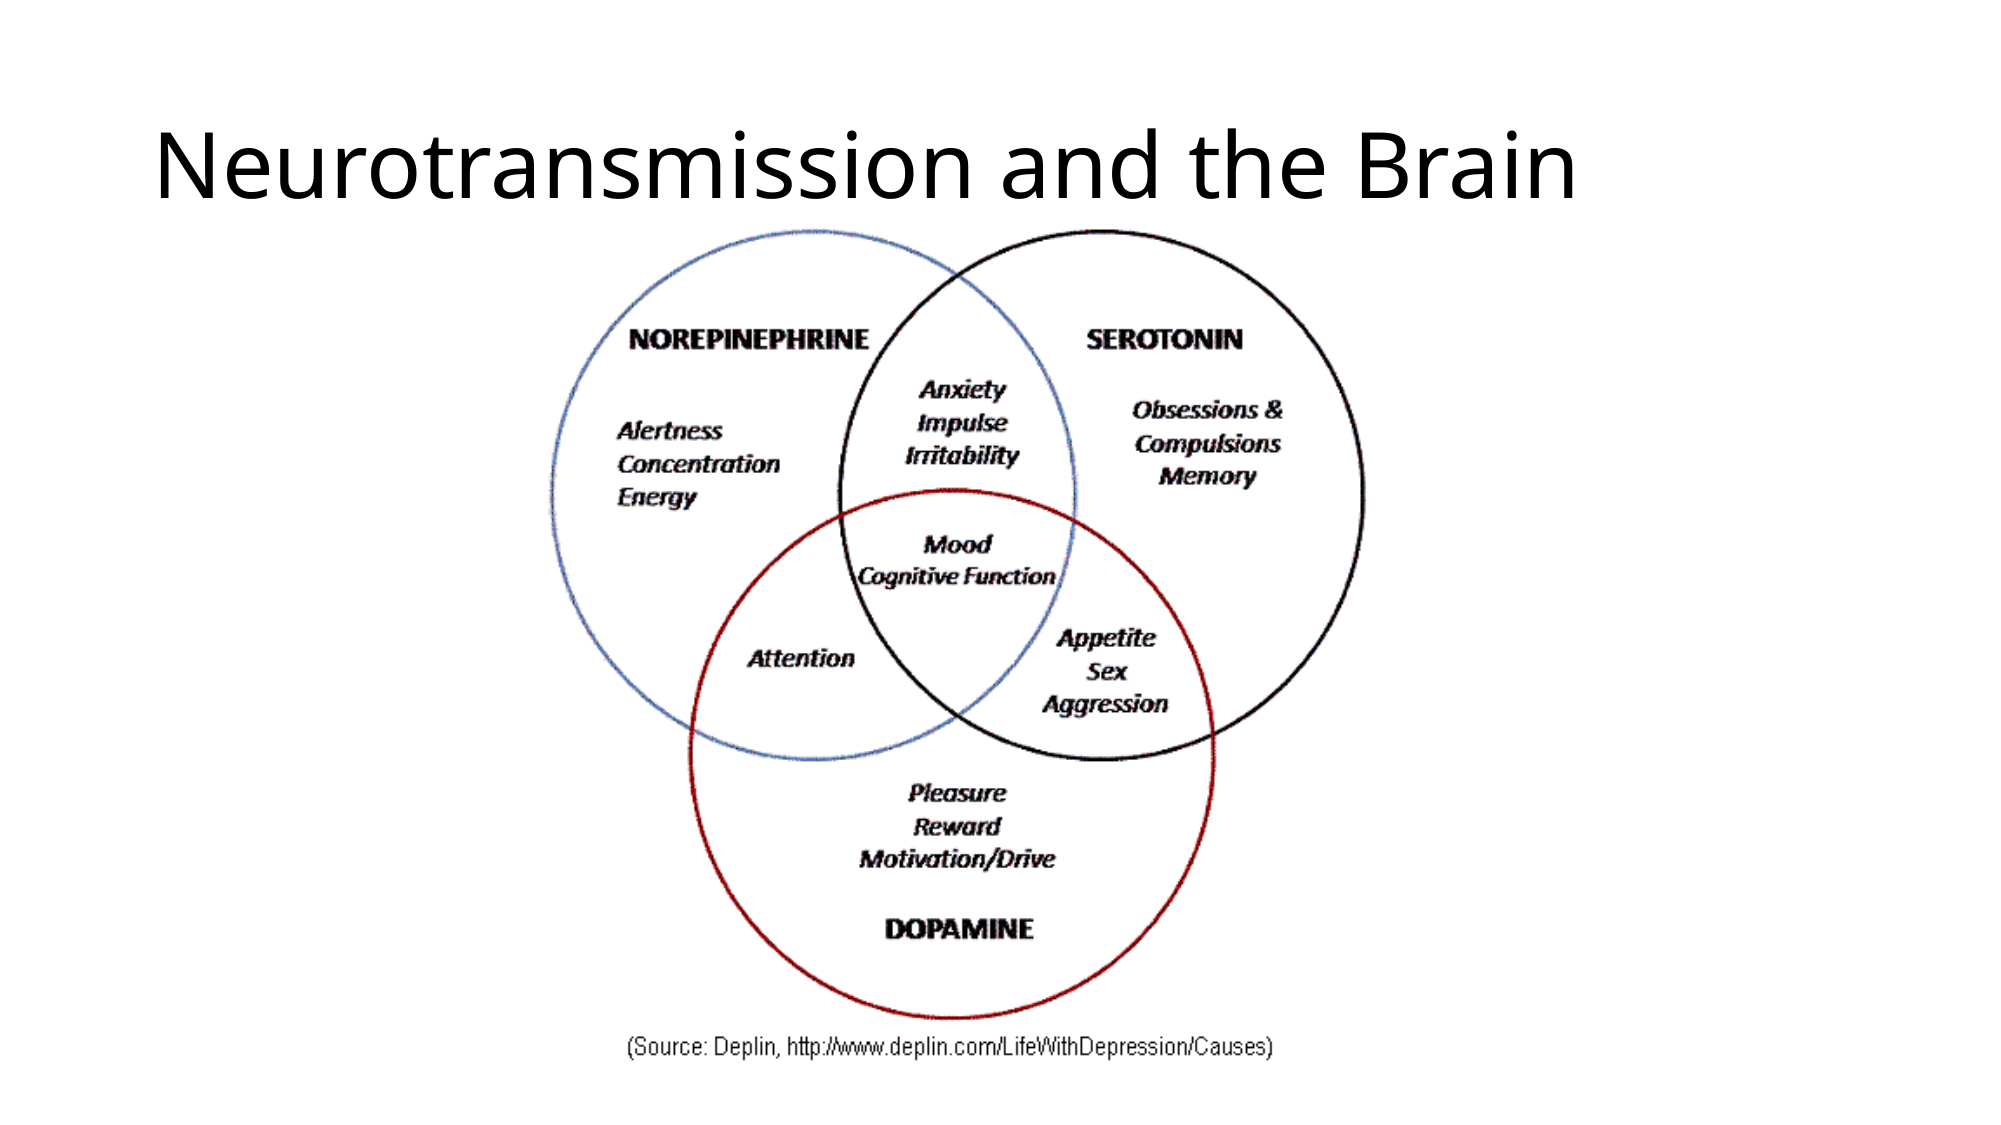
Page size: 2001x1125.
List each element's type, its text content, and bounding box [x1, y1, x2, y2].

title Neurotransmission and the Brain [137, 59, 1863, 278]
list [533, 213, 1380, 1074]
